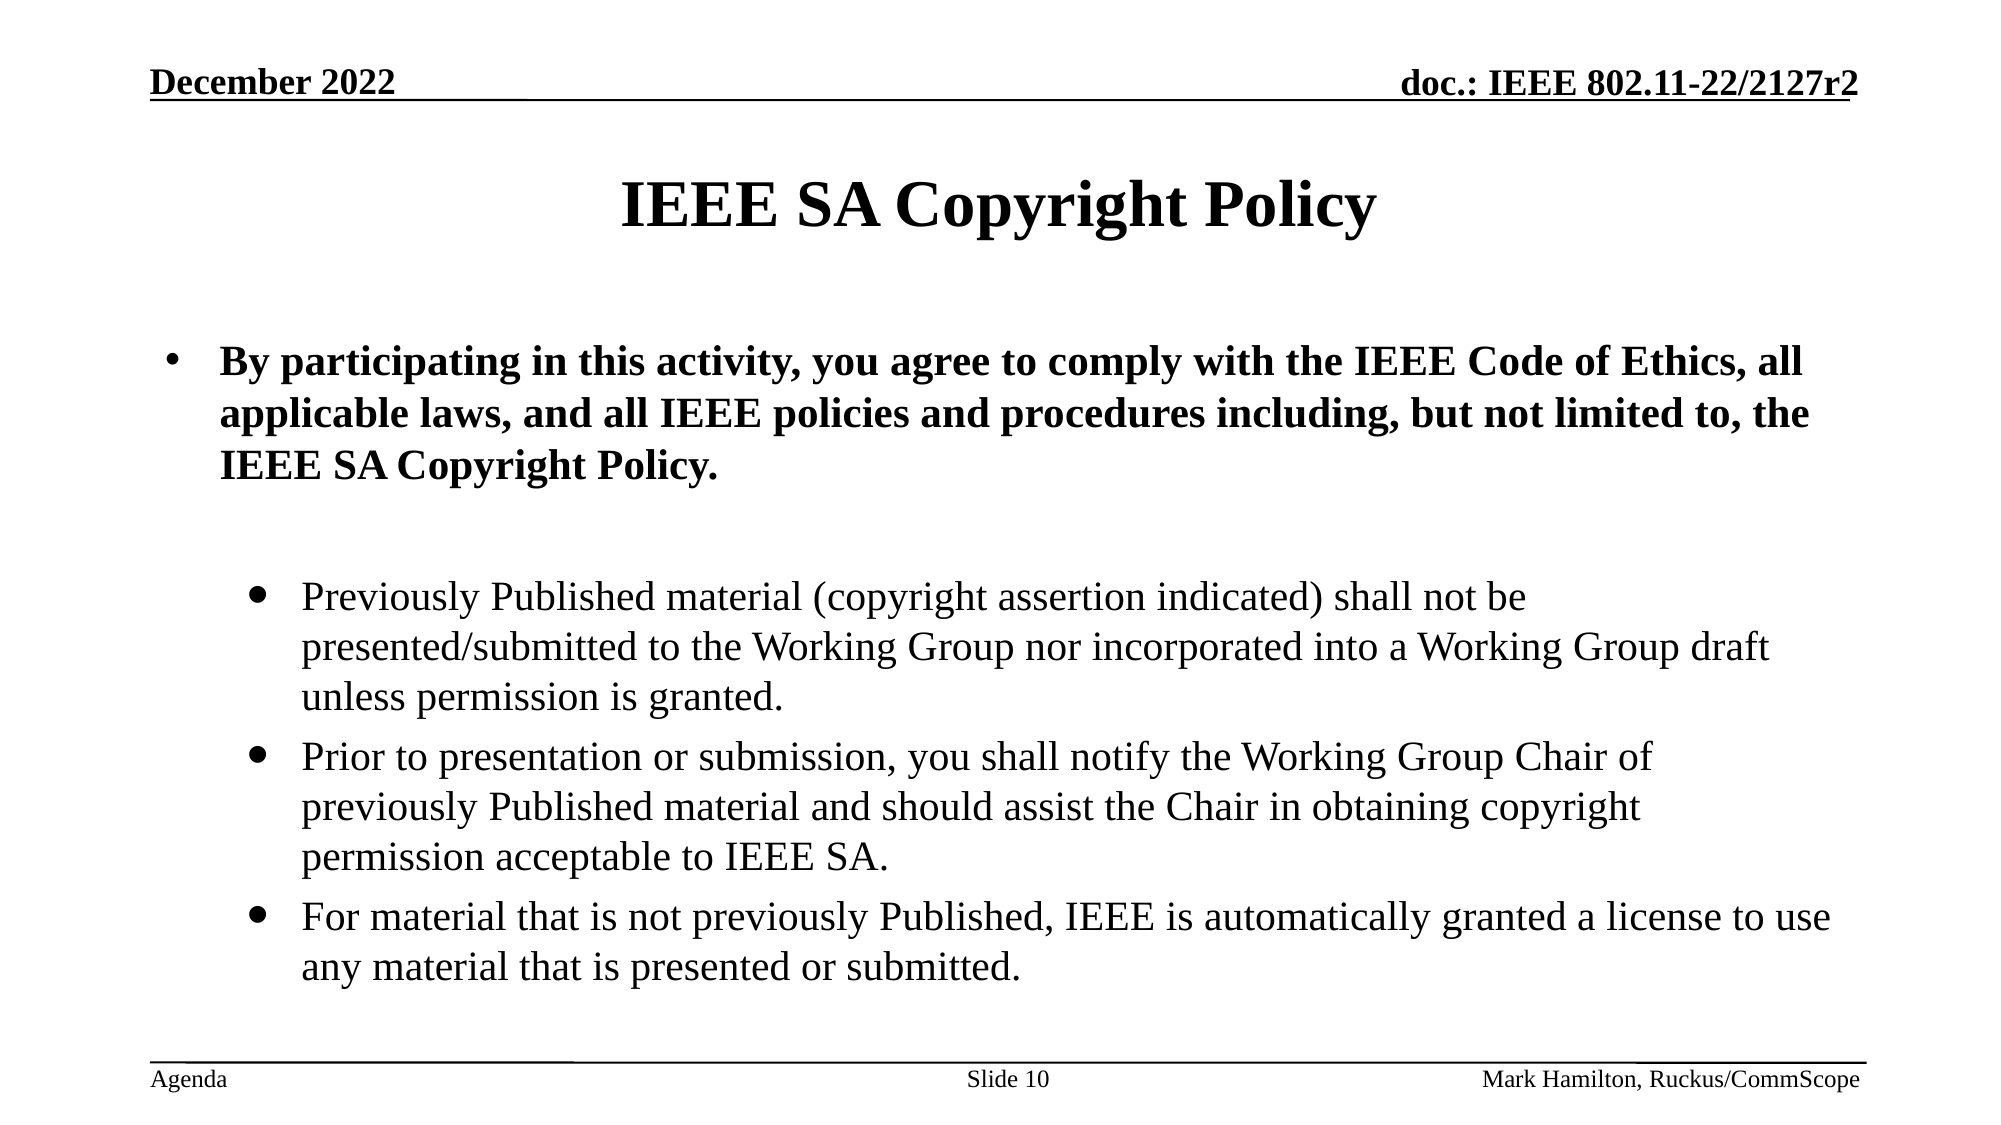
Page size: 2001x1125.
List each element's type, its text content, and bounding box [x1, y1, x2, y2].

title IEEE SA Copyright Policy [149, 112, 1850, 288]
slide_number Slide 10 [950, 1061, 1067, 1123]
list By participating in this activity, you agree to comply with the IEEE Code of Ethics, all applicable laws, and all IEEE policies and procedures including, but not limited to, the IEEE SA Copyright Policy. Previously Published material (copyright assertion indicated) shall not be presented/submitted to the Working Group nor incorporated into a Working Group draft unless permission is granted. Prior to presentation or submission, you shall notify the Working Group Chair of previously Published material and should assist the Chair in obtaining copyright permission acceptable to IEEE SA. For material that is not previously Published, IEEE is automatically granted a license to use any material that is presented or submitted. [149, 324, 1850, 1000]
